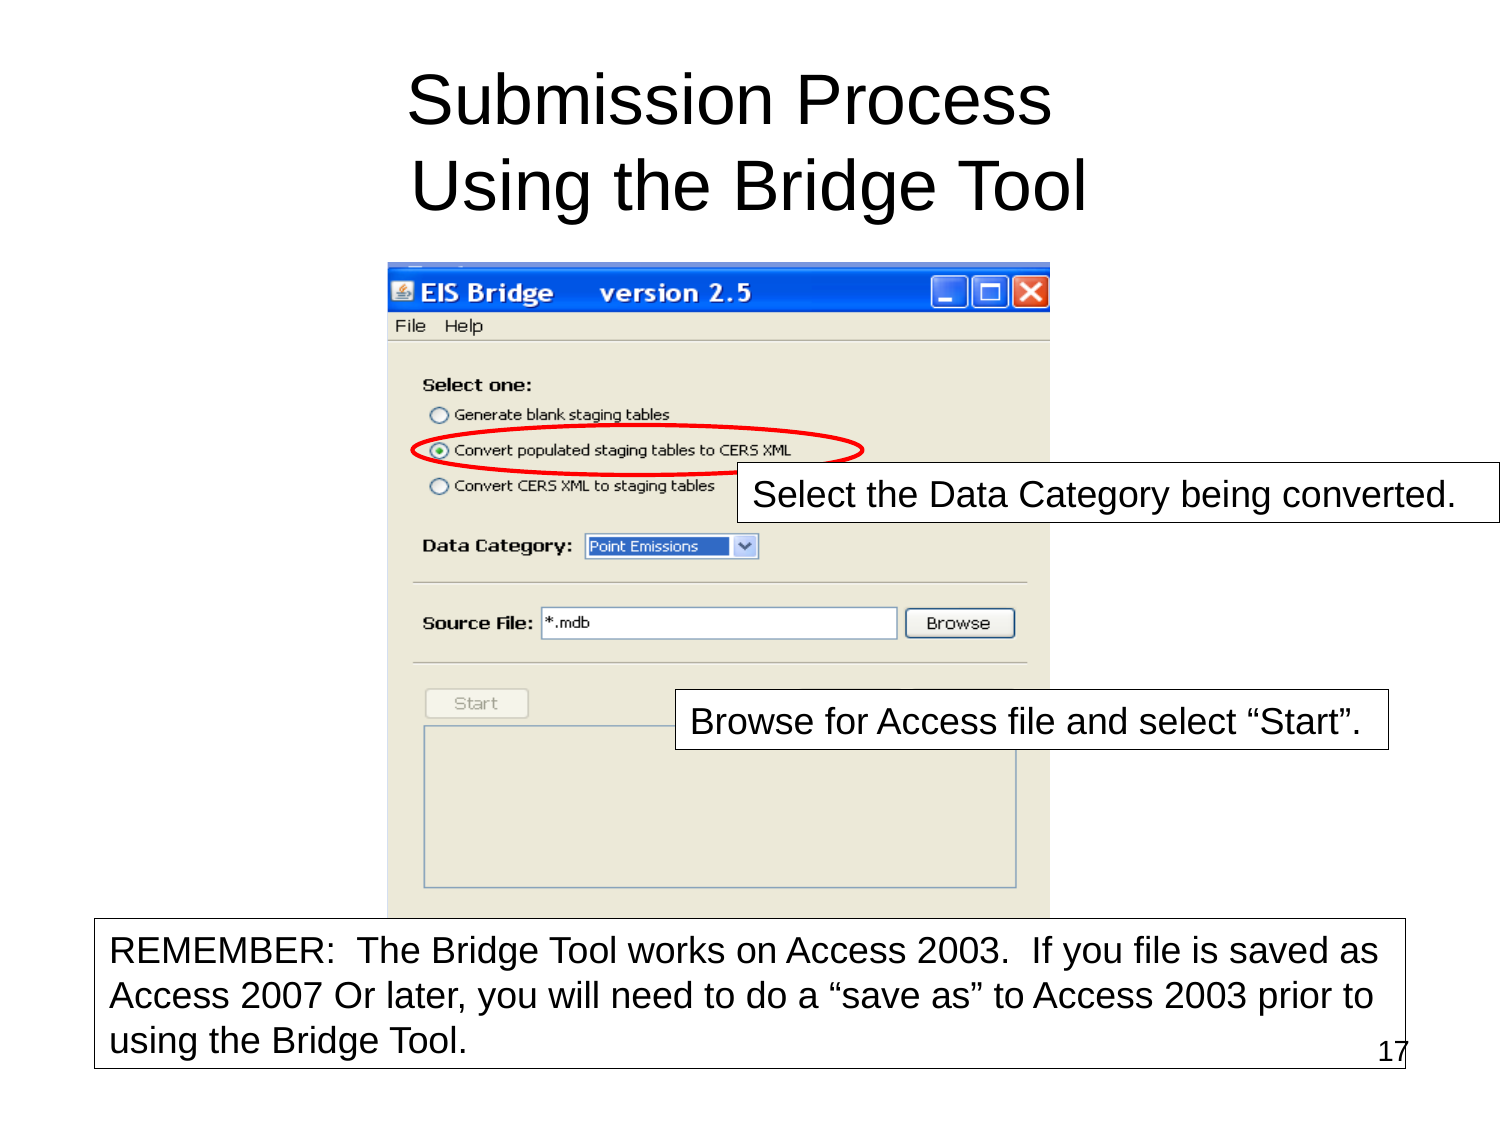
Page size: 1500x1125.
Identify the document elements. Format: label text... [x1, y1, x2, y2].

text_box REMEMBER: The Bridge Tool works on Access 2003. If you file is saved as Access 2007 Or later, you will need to do a “save as” to Access 2003 prior to using the Bridge Tool. [94, 918, 1406, 1069]
text_box Select the Data Category being converted. [1054, 462, 1500, 523]
slide_number 17 [1074, 1024, 1426, 1103]
text_box Browse for Access file and select “Start”. [1054, 689, 1389, 750]
title Submission Process Using the Bridge Tool [74, 44, 1426, 233]
picture [387, 262, 1051, 926]
